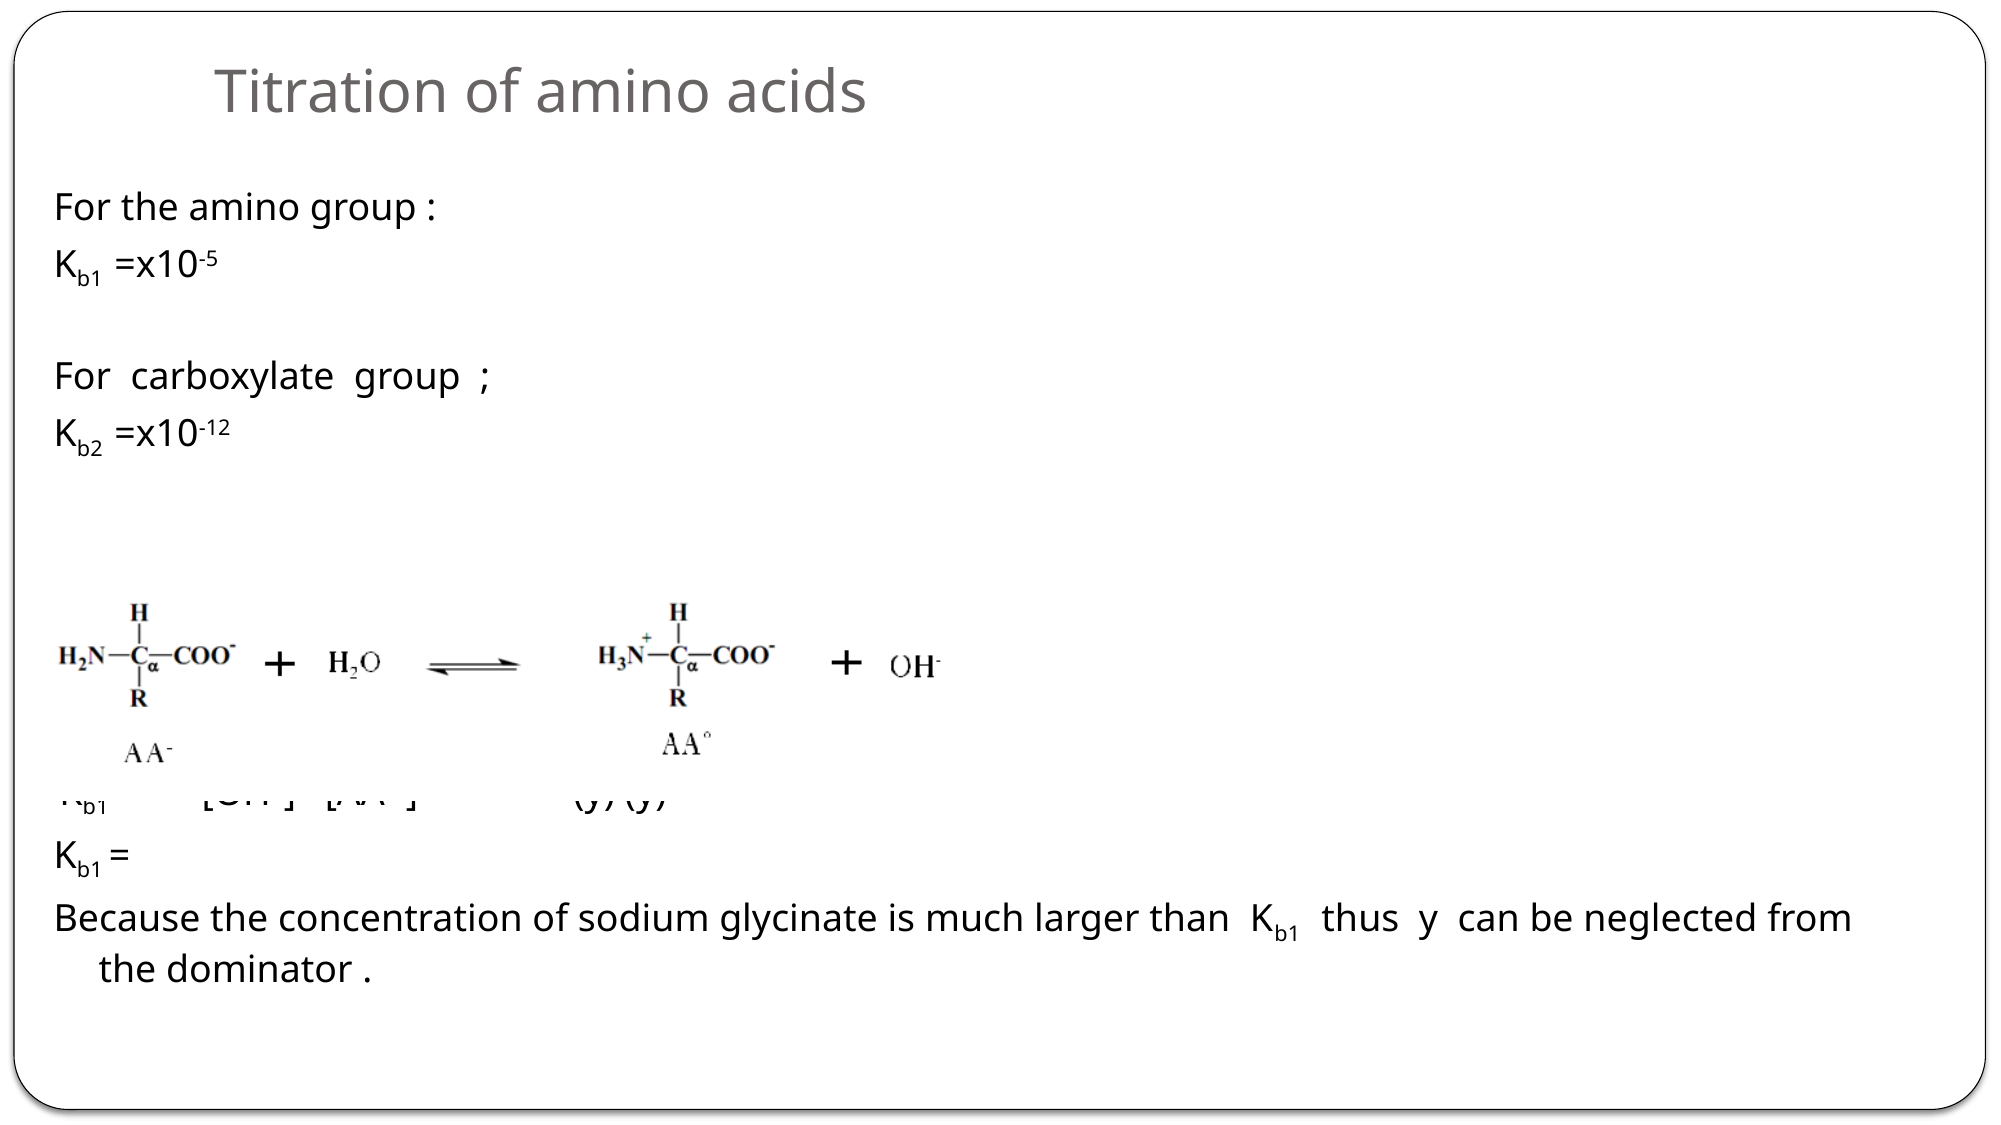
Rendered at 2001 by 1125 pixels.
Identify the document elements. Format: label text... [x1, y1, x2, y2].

picture [38, 586, 1015, 801]
title Titration of amino acids [200, 45, 1900, 140]
